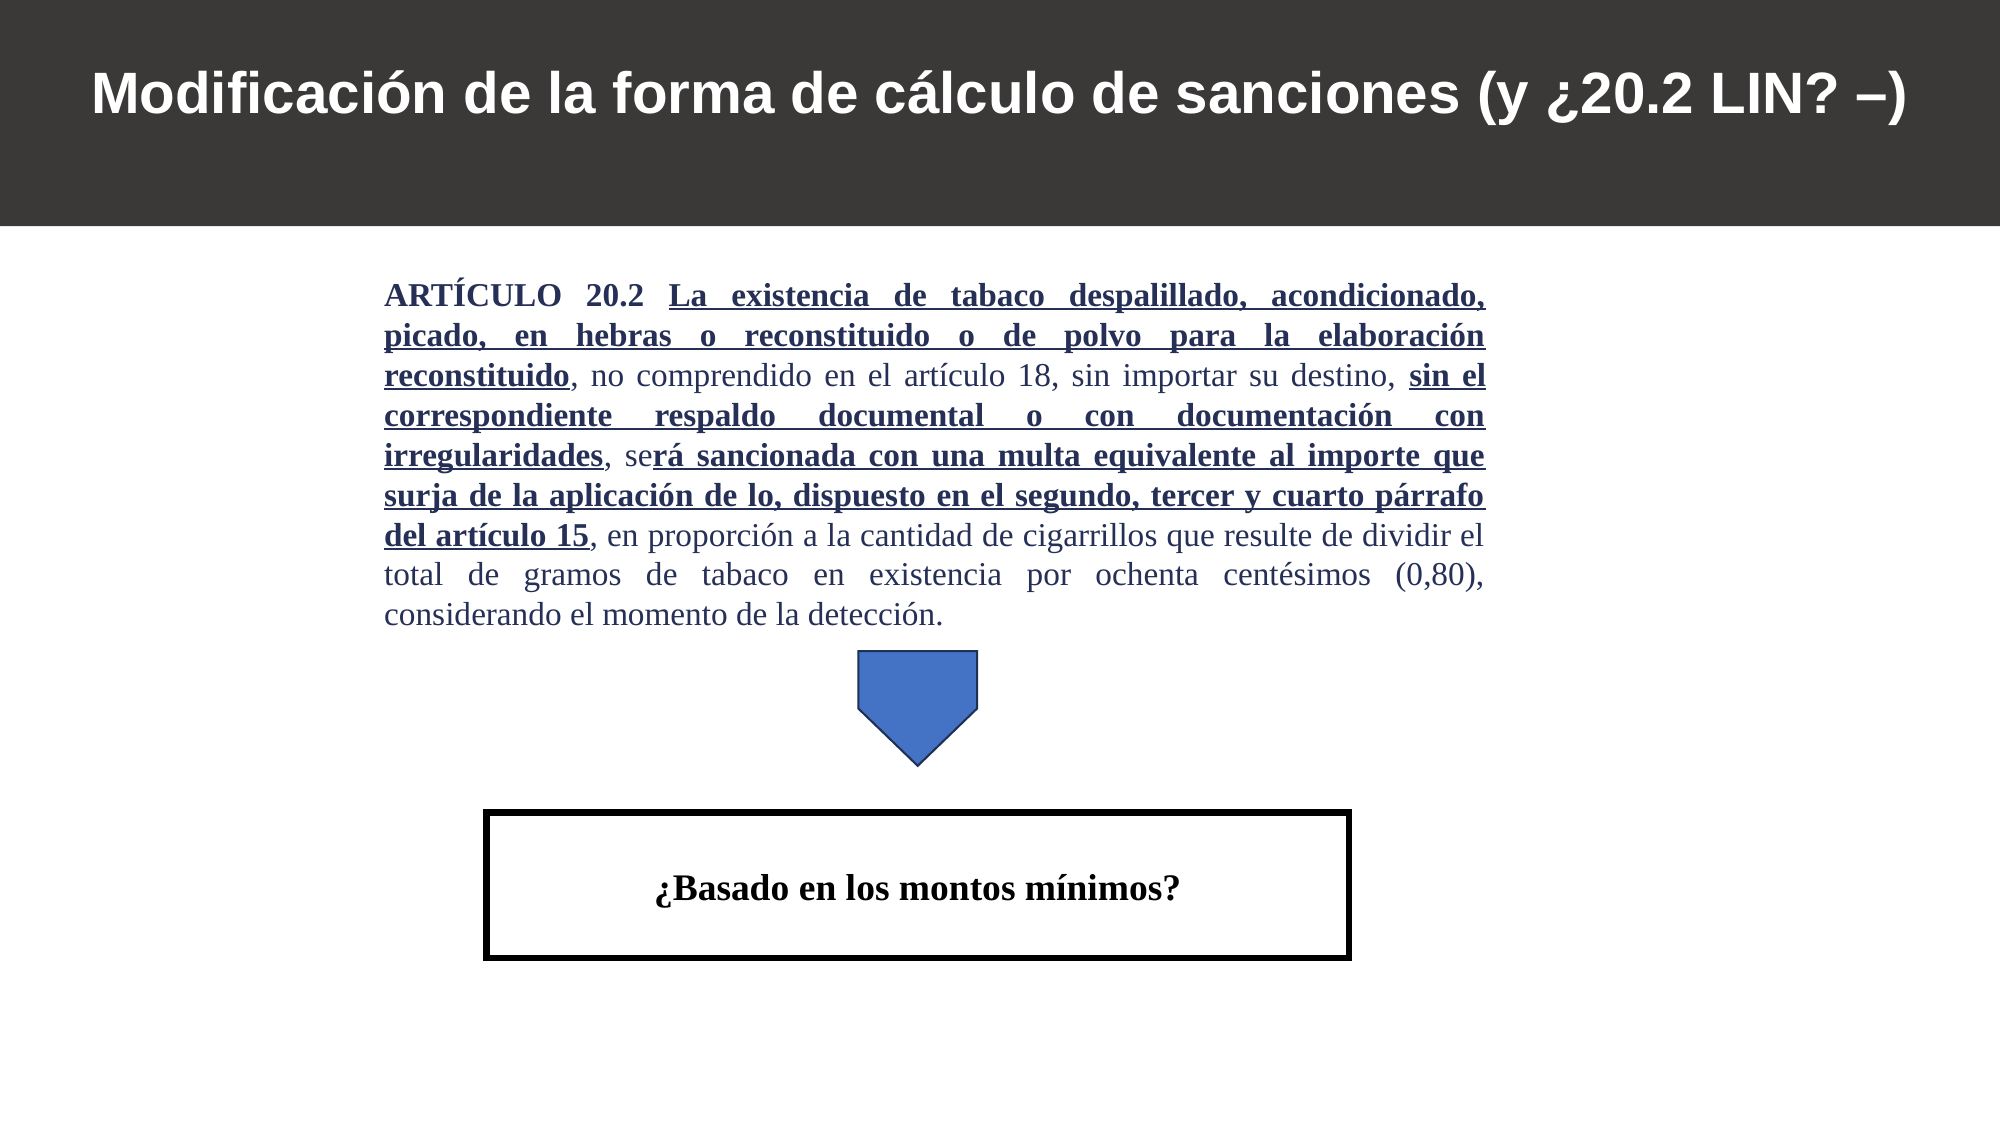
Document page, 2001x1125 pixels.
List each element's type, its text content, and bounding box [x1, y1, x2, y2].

text_box ARTÍCULO 20.2 La existencia de tabaco despalillado, acondicionado, picado, en hebras o reconstituido o de polvo para la elaboración reconstituido, no comprendido en el artículo 18, sin importar su destino, sin el correspondiente respaldo documental o con documentación con irregularidades, será sancionada con una multa equivalente al importe que surja de la aplicación de lo, dispuesto en el segundo, tercer y cuarto párrafo del artículo 15, en proporción a la cantidad de cigarrillos que resulte de dividir el total de gramos de tabaco en existencia por ochenta centésimos (0,80), considerando el momento de la detección. [369, 265, 1501, 640]
text_box ¿Basado en los montos mínimos? [486, 812, 1350, 958]
text_box Modificación de la forma de cálculo de sanciones (y ¿20.2 LIN? –) [0, 0, 2000, 227]
text_box [857, 650, 979, 768]
